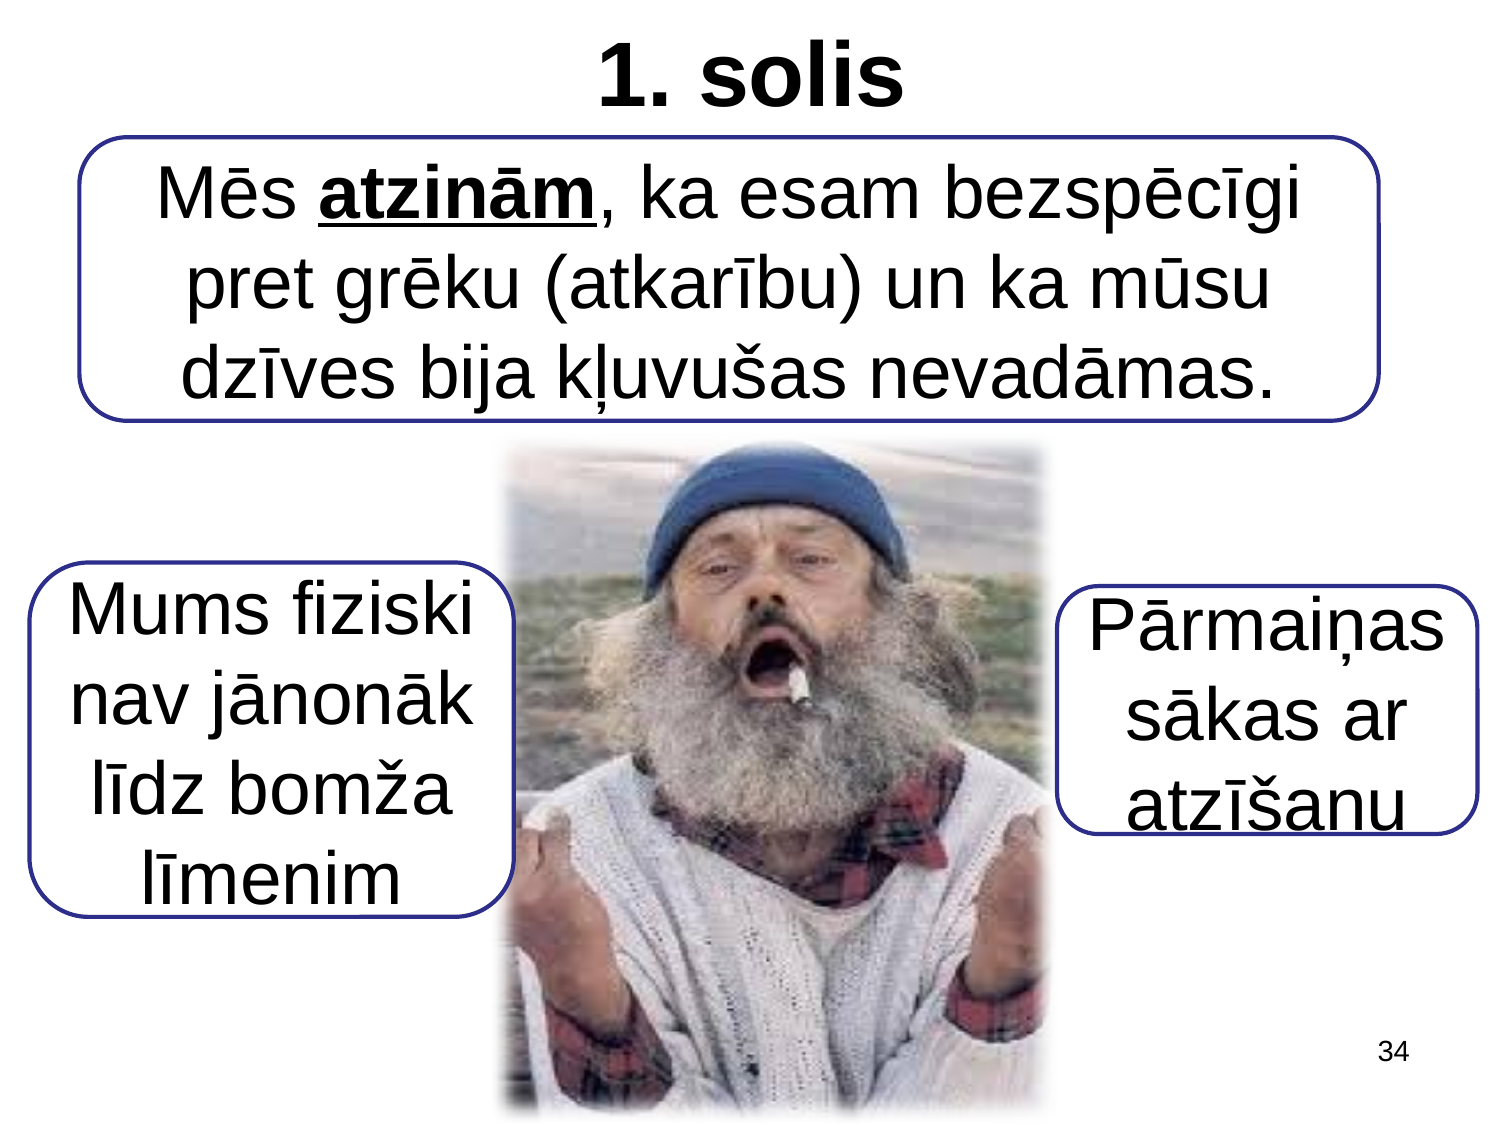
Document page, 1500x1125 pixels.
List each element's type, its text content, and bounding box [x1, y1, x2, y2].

title 1. solis [76, 0, 1428, 140]
text_box Mums fiziski nav jānonāk līdz bomža līmenim [27, 560, 484, 919]
text_box Pārmaiņas sākas ar atzīšanu [1062, 583, 1480, 837]
slide_number 34 [1074, 1024, 1426, 1103]
text_box Mēs atzinām, ka esam bezspēcīgi pret grēku (atkarību) un ka mūsu dzīves bija kļuvušas nevadāmas. [77, 135, 1381, 423]
picture [489, 431, 1058, 1125]
